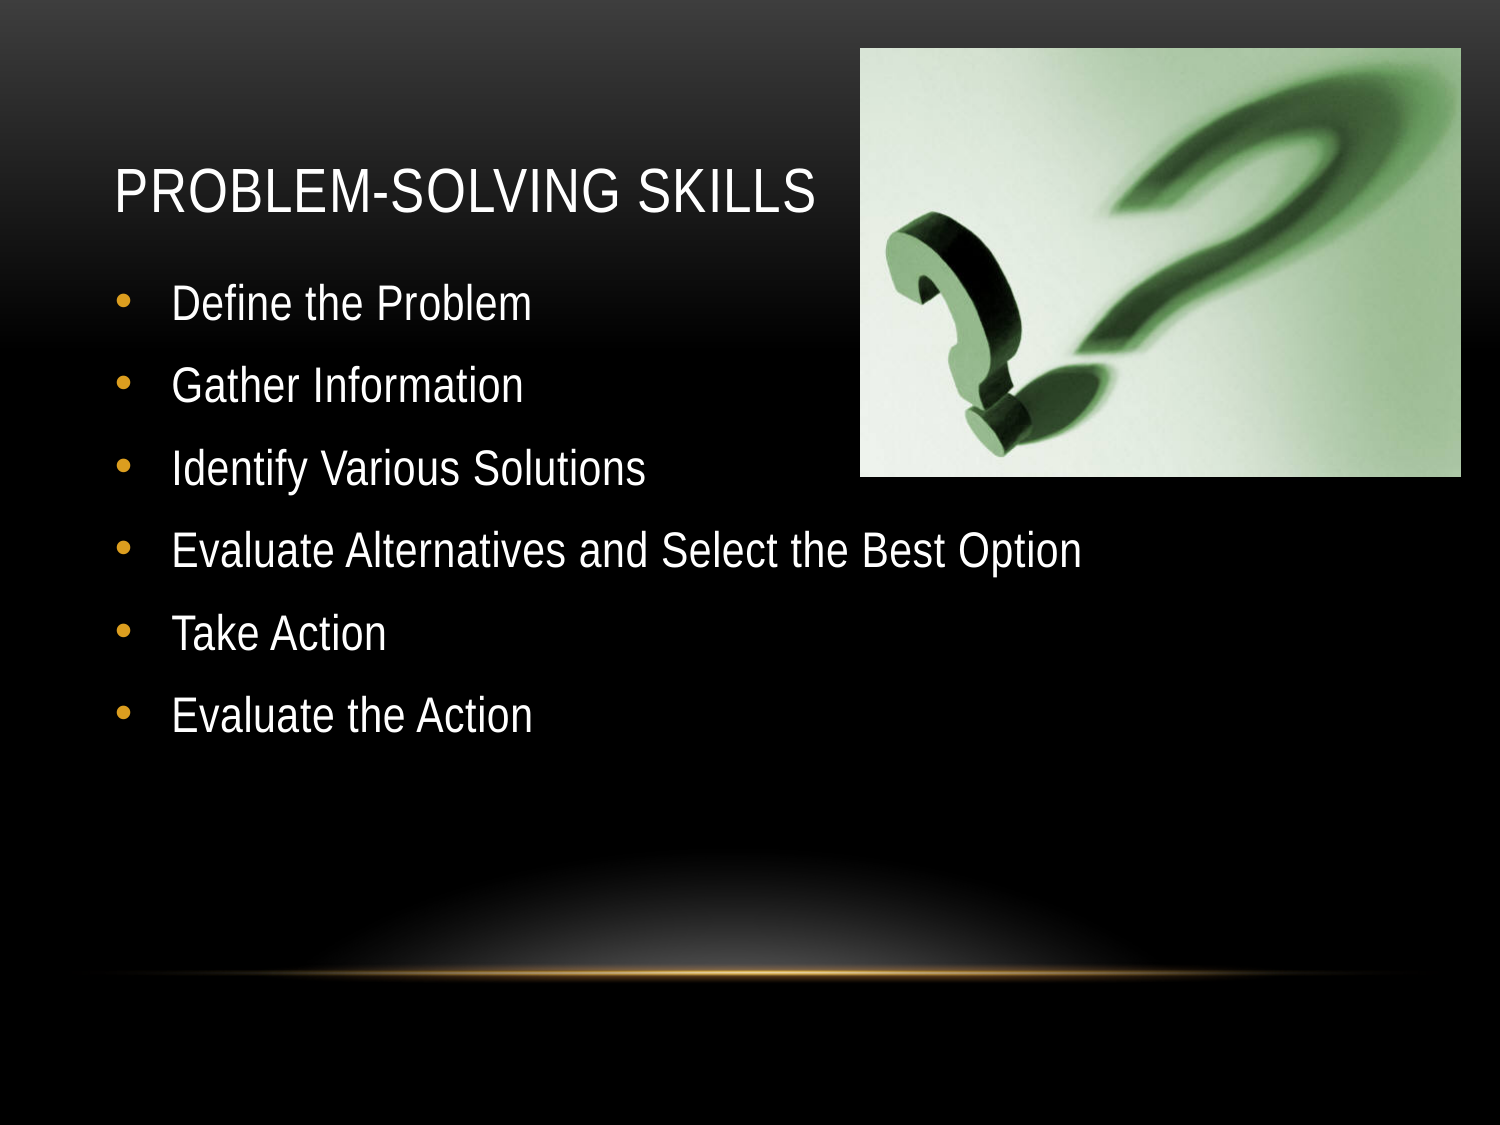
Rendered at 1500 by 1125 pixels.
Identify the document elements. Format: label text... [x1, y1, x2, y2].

list Define the Problem Gather Information Identify Various Solutions Evaluate Alternatives and Select the Best Option Take Action Evaluate the Action [99, 262, 1400, 938]
title Problem-solving skills [99, 45, 1400, 233]
picture [0, 0, 1500, 1125]
